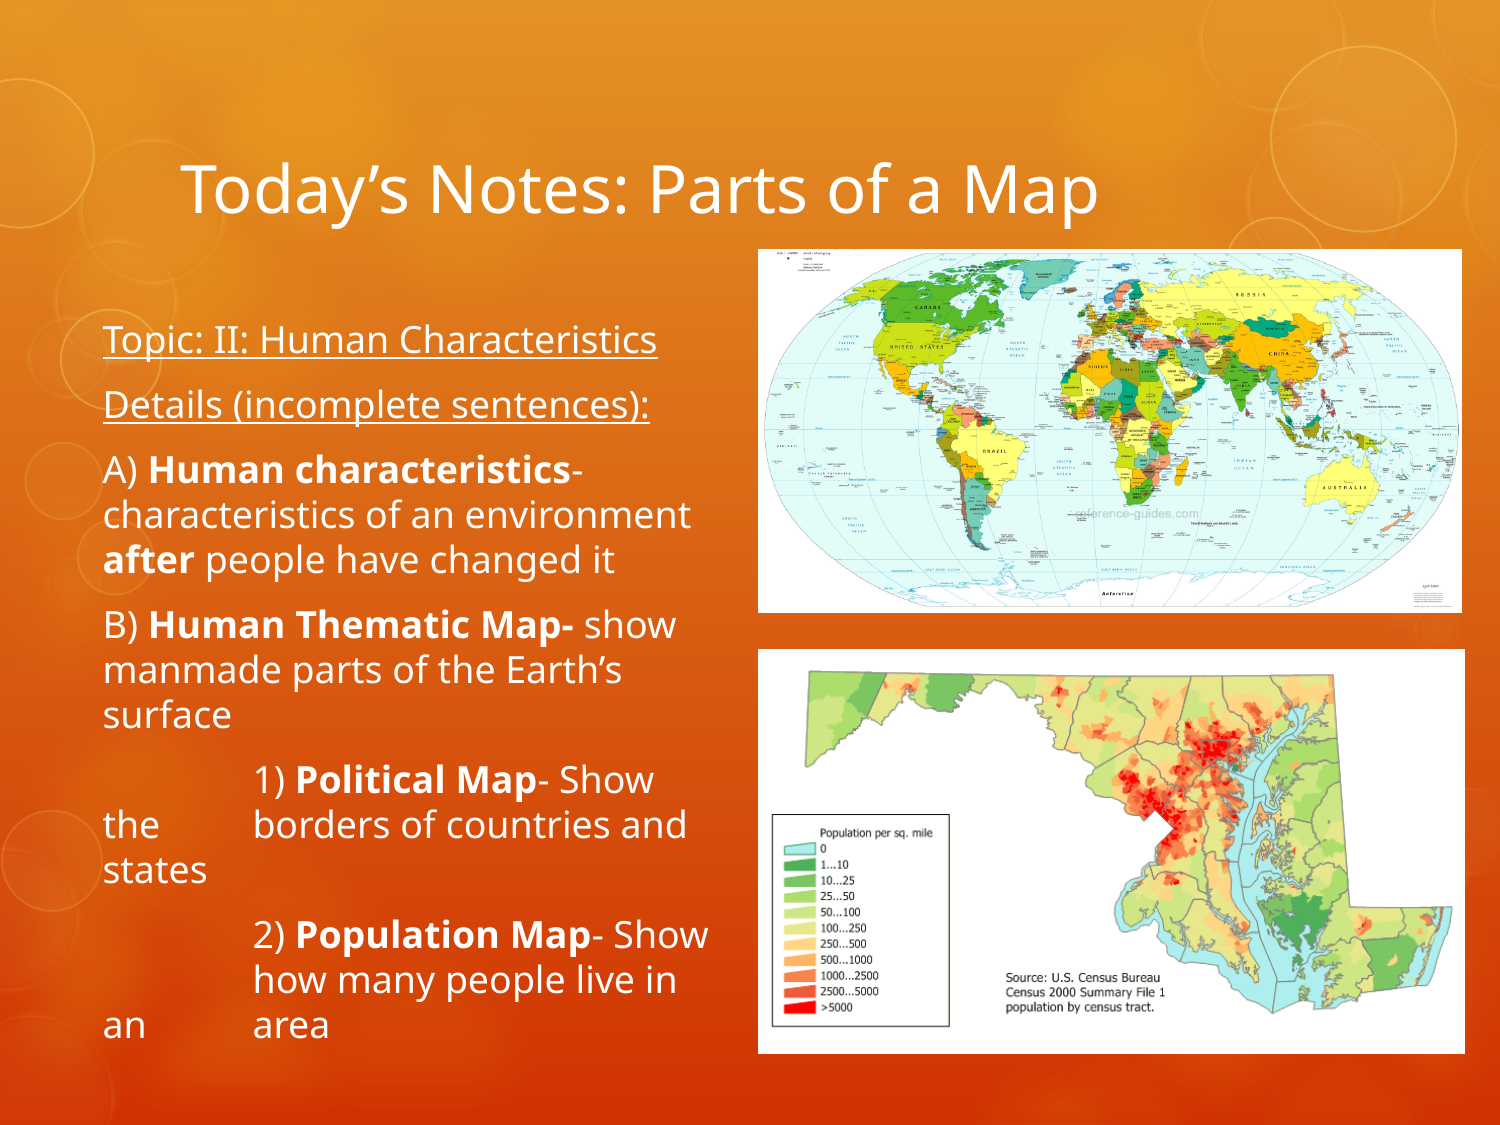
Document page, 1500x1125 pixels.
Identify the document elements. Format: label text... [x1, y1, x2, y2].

title Today’s Notes: Parts of a Map [165, 110, 1334, 263]
list Topic: II: Human Characteristics Details (incomplete sentences): A) Human characteristics- characteristics of an environment after people have changed it B) Human Thematic Map- show manmade parts of the Earth’s surface 1) Political Map- Show the borders of countries and states 2) Population Map- Show how many people live in an area [87, 237, 736, 1125]
picture [757, 649, 1465, 1054]
picture [757, 249, 1463, 613]
